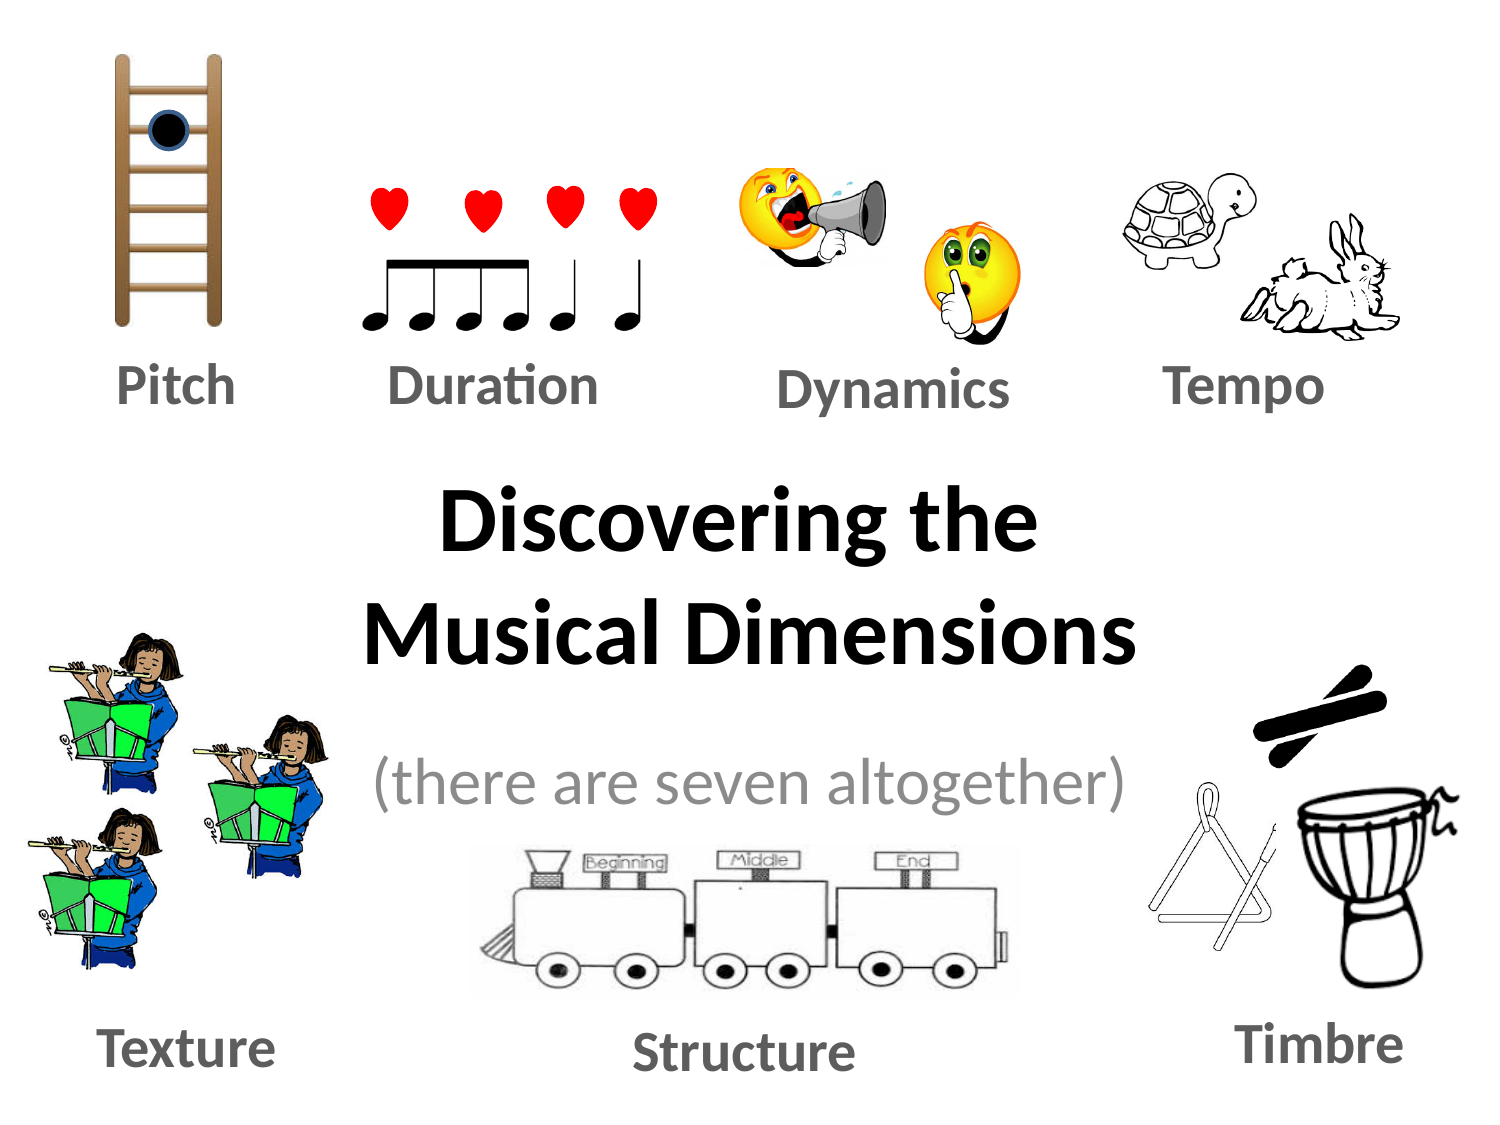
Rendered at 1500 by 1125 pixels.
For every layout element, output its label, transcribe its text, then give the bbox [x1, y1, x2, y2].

subtitle (there are seven altogether) [225, 637, 1275, 925]
text_box [371, 188, 408, 229]
text_box Duration [331, 338, 657, 424]
picture [737, 168, 886, 267]
text_box Texture [42, 1001, 331, 1087]
picture [45, 630, 186, 796]
text_box Tempo [1121, 338, 1367, 424]
text_box Timbre [1219, 997, 1421, 1083]
picture [23, 805, 165, 970]
picture [115, 54, 222, 327]
text_box Structure [617, 1007, 873, 1091]
text_box Pitch [101, 338, 253, 424]
text_box [620, 188, 657, 229]
title Discovering the Musical Dimensions [112, 450, 1388, 692]
text_box Dynamics [749, 342, 1038, 428]
picture [468, 843, 1022, 998]
text_box [465, 191, 502, 232]
picture [347, 246, 651, 342]
picture [188, 712, 331, 880]
picture [923, 221, 1022, 345]
text_box [547, 186, 584, 227]
picture [1121, 173, 1400, 342]
picture [1148, 648, 1481, 990]
